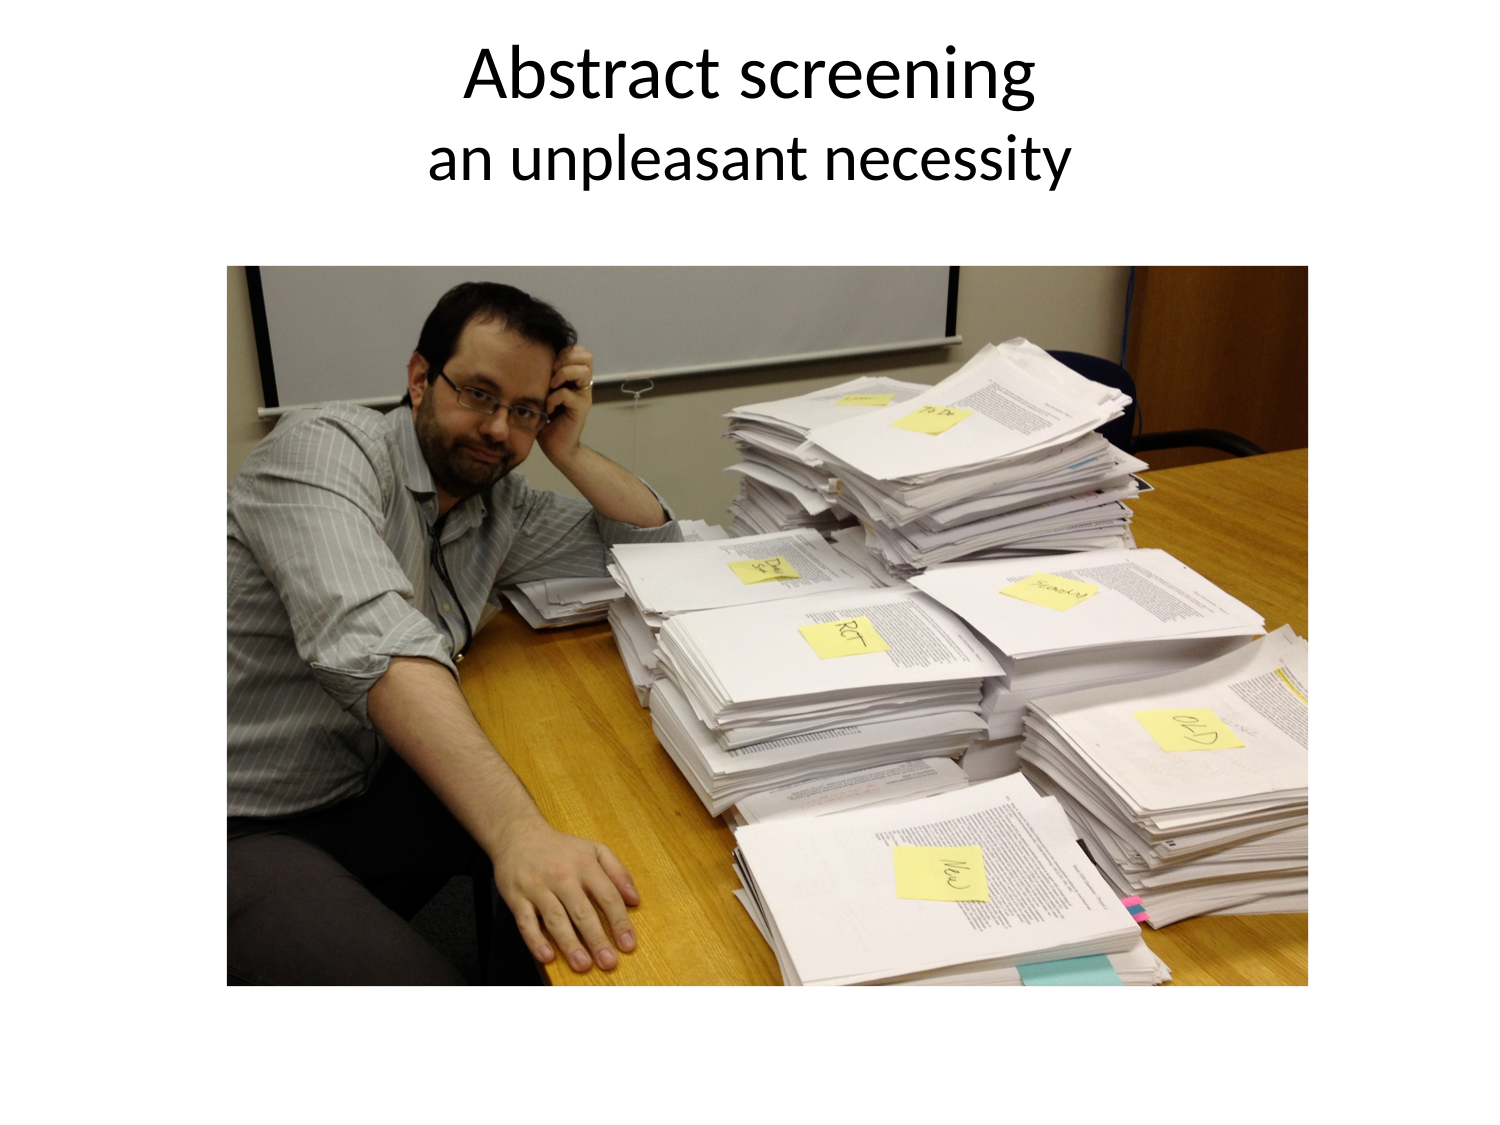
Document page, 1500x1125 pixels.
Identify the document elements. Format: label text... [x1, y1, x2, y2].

title Abstract screening an unpleasant necessity [75, 14, 1425, 202]
picture [226, 265, 1309, 987]
